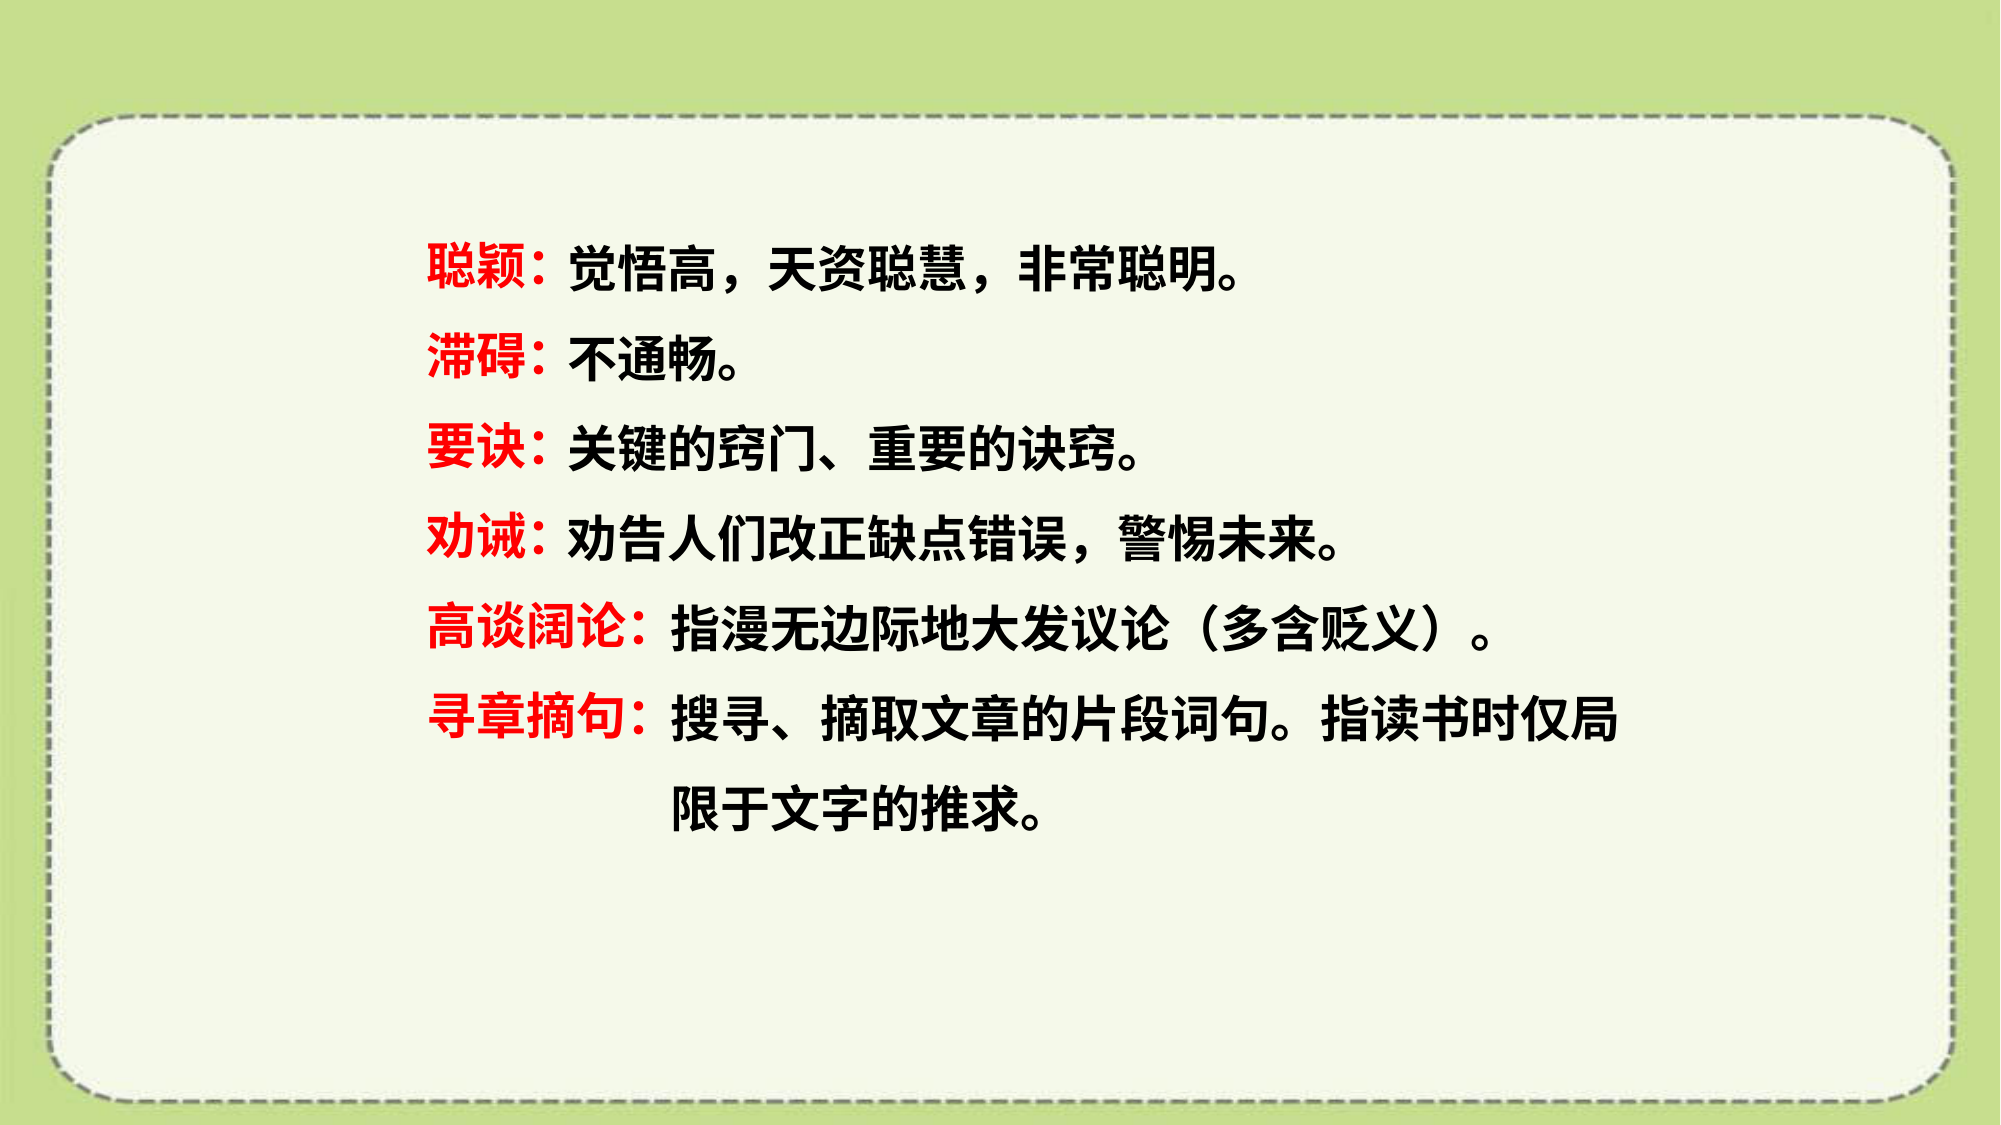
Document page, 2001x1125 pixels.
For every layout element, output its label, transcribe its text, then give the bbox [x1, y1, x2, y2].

picture [0, 0, 2001, 1125]
text_box 聪颖： 滞碍： 要诀： 劝诫： 高谈阔论： 寻章摘句： [411, 197, 801, 753]
text_box 觉悟高，天资聪慧，非常聪明。 不通畅。 关键的窍门、重要的诀窍。 劝告人们改正缺点错误，警惕未来。 指漫无边际地大发议论（多含贬义）。 搜寻、摘取文章的片段词句。指读书时仅局限于文字的推求。 [552, 200, 1656, 846]
